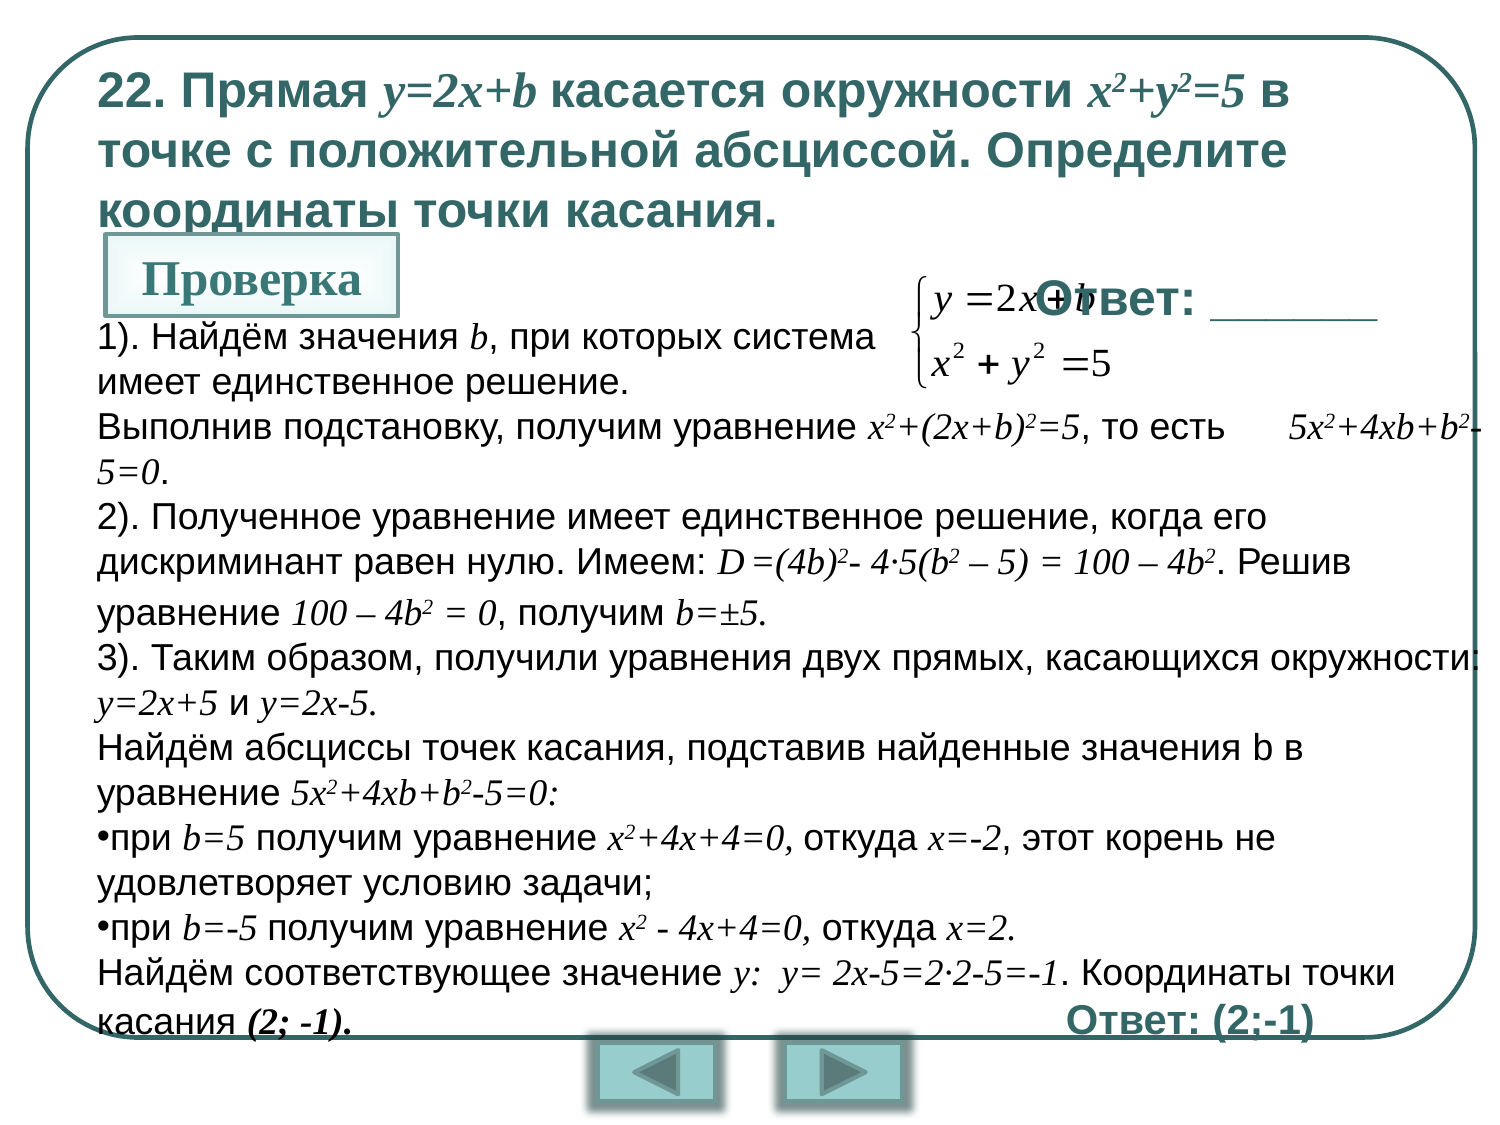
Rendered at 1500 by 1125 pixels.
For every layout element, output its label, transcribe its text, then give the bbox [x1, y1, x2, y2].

text_box [783, 1041, 904, 1104]
text_box Проверка [103, 232, 400, 318]
text_box [595, 1041, 717, 1104]
text_box 1). Найдём значения b, при которых система имеет единственное решение. Выполнив подстановку, получим уравнение x2+(2x+b)2=5, то есть 5x2+4xb+b2-5=0. 2). Полученное уравнение имеет единственное решение, когда его дискриминант равен нулю. Имеем: D =(4b)2- 4∙5(b2 – 5) = 100 – 4b2. Решив уравнение 100 – 4b2 = 0, получим b=±5. 3). Таким образом, получили уравнения двух прямых, касающихся окружности: y=2x+5 и y=2x-5. Найдём абсциссы точек касания, подставив найденные значения b в уравнение 5x2+4xb+b2-5=0: при b=5 получим уравнение x2+4x+4=0, откуда x=-2, этот корень не удовлетворяет условию задачи; при b=-5 получим уравнение x2 - 4x+4=0, откуда x=2. Найдём соответствующее значение y: y= 2x-5=2∙2-5=-1. Координаты точки касания (2; -1). Ответ: (2;-1) [82, 304, 1500, 1051]
title 22. Прямая y=2x+b касается окружности x2+y2=5 в точке с положительной абсциссой. Определите координаты точки касания. [81, 87, 1419, 305]
text_box Ответ: ______ [1019, 257, 1434, 344]
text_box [902, 269, 1120, 397]
